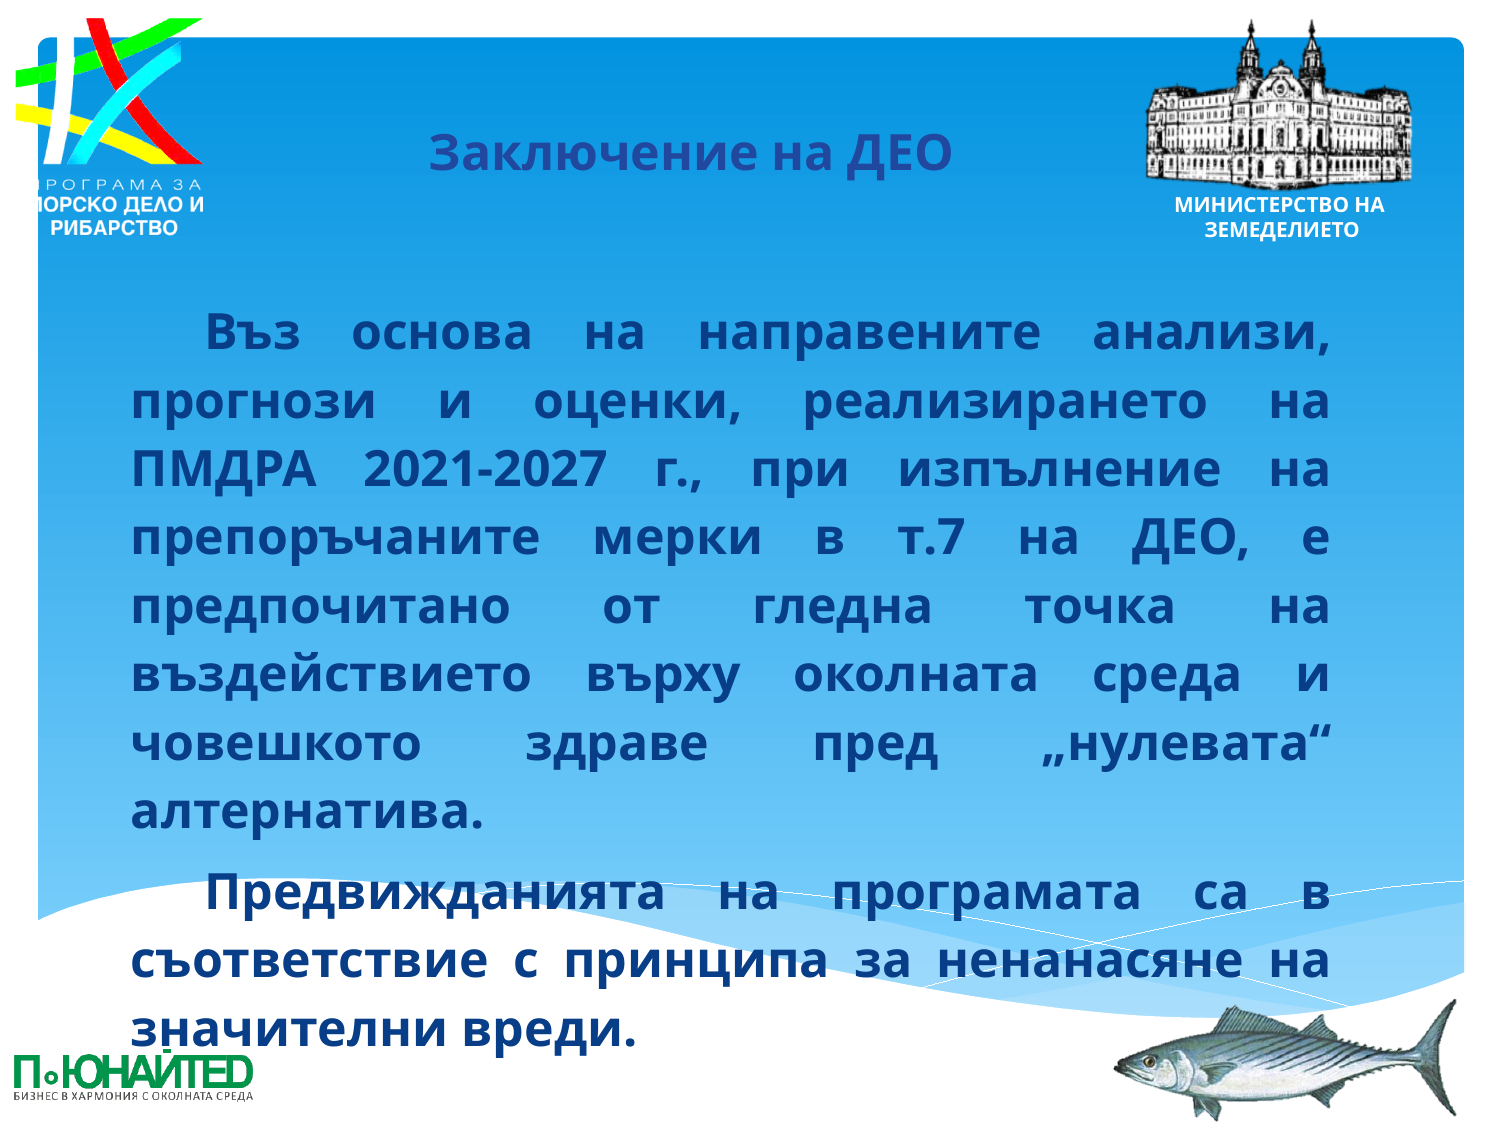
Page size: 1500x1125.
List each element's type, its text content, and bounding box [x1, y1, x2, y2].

picture [0, 8, 215, 241]
picture [1110, 994, 1462, 1125]
subtitle [0, 0, 1270, 124]
picture [13, 1049, 253, 1102]
text_box Заключение на ДЕО [220, 124, 1082, 187]
text_box Въз основа на направените анализи, прогнози и оценки, реализирането на ПМДРА 2021-2027 г., при изпълнение на препоръчаните мерки в т.7 на ДЕО, е предпочитано от гледна точка на въздействието върху околната среда и човешкото здраве пред „нулевата“ алтернатива. Предвижданията на програмата са в съответствие с принципа за ненанасяне на значителни вреди. [116, 284, 1347, 1122]
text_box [1088, 13, 1476, 250]
subtitle [0, 187, 1270, 703]
